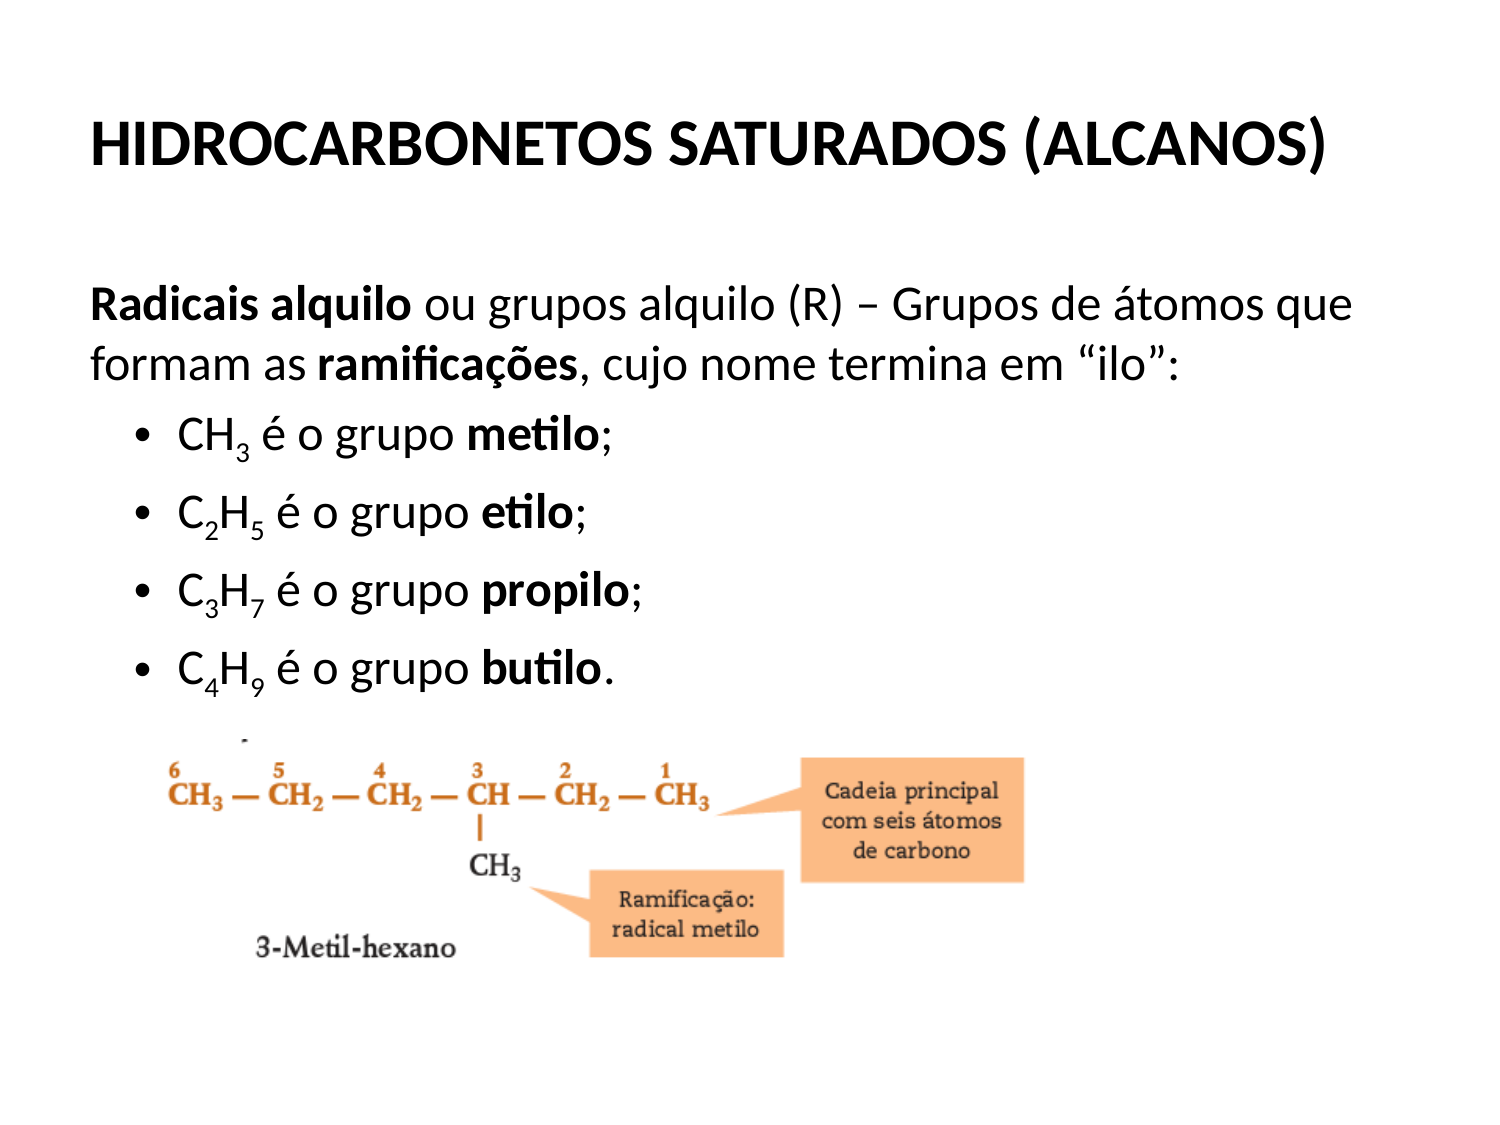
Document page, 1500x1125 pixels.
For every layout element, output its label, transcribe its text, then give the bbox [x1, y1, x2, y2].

list Radicais alquilo ou grupos alquilo (R) – Grupos de átomos que formam as ramificações, cujo nome termina em “ilo”: CH3 é o grupo metilo; C2H5 é o grupo etilo; C3H7 é o grupo propilo; C4H9 é o grupo butilo. [75, 262, 1425, 1005]
picture [159, 739, 1035, 978]
title HIDROCARBONETOS SATURADOS (ALCANOS) [75, 45, 1425, 233]
